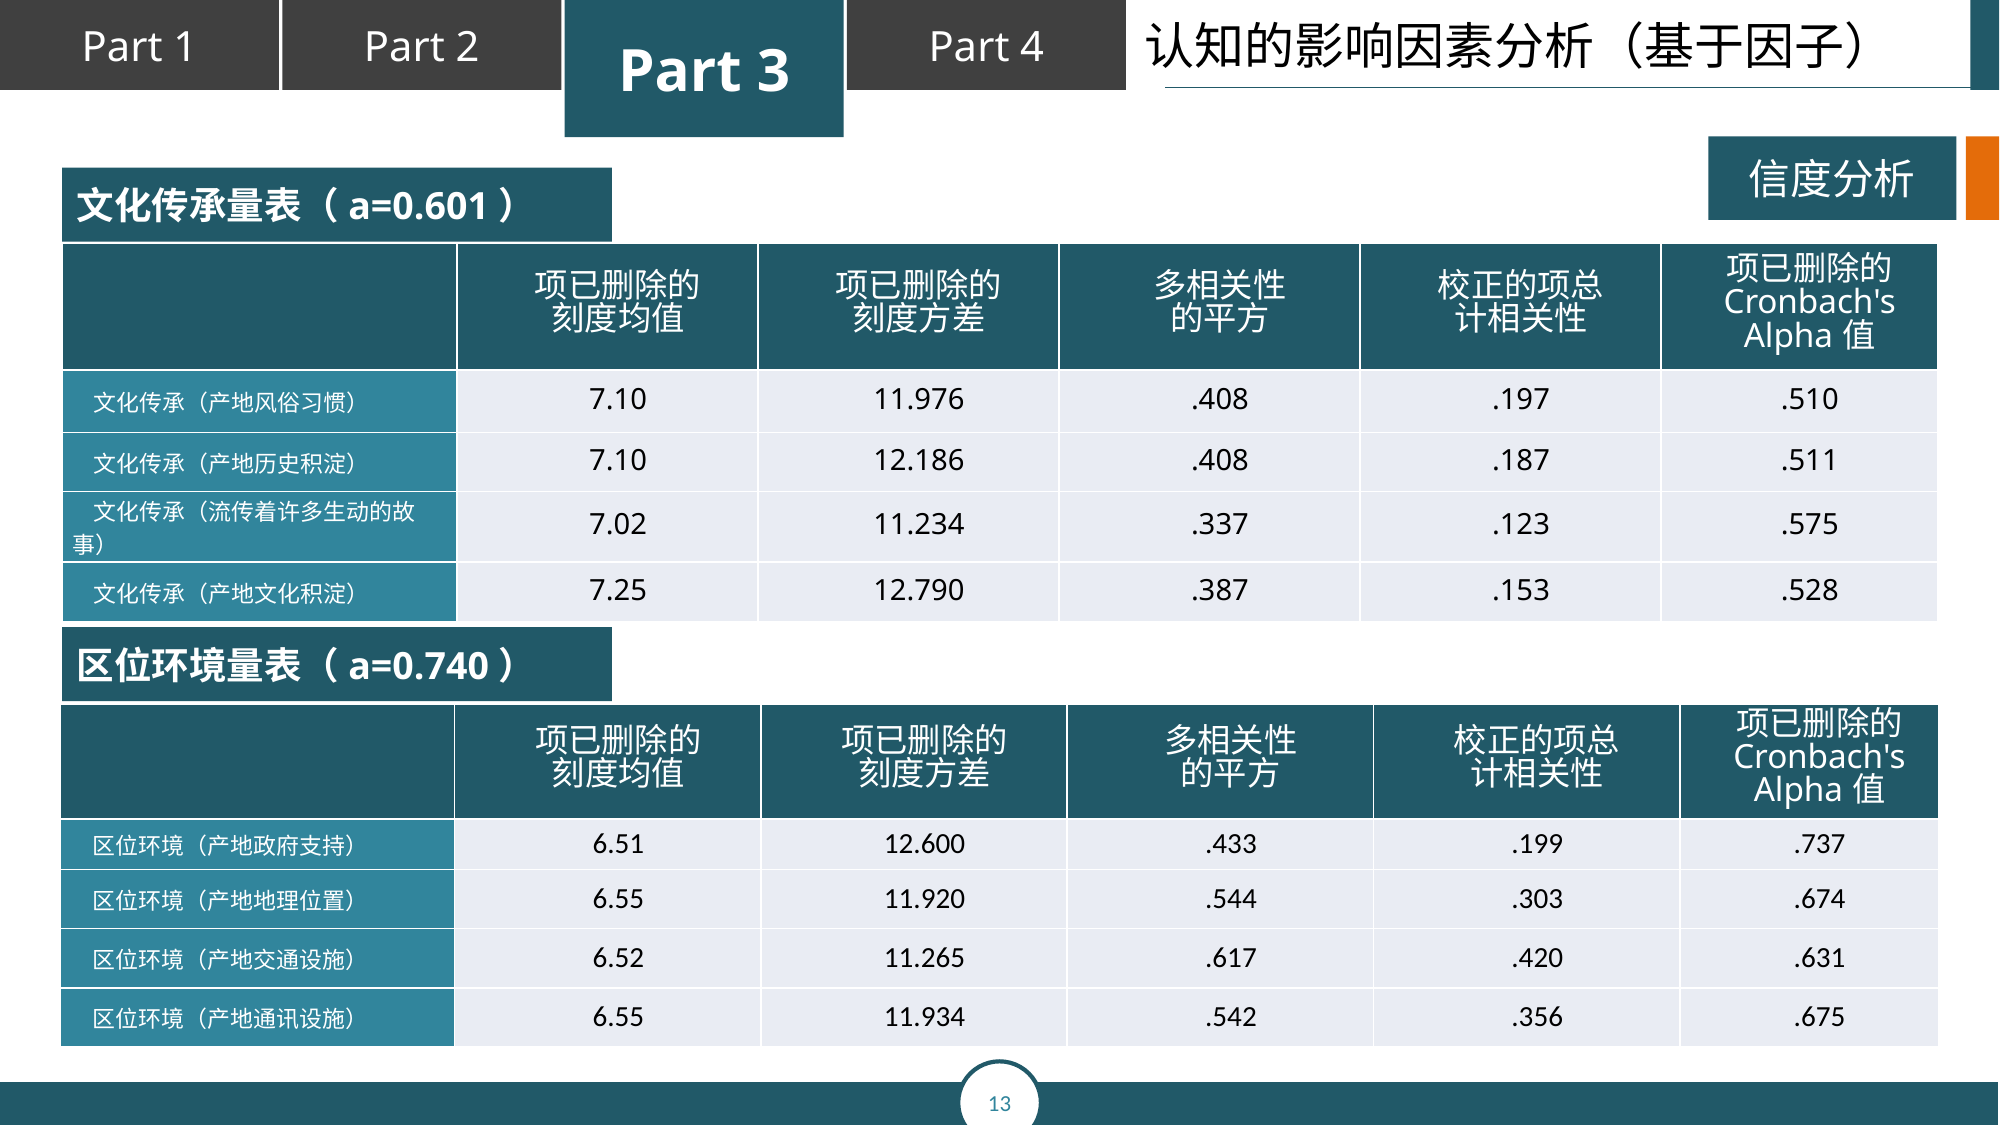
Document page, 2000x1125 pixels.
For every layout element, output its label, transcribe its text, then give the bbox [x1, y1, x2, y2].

table_cell 6.51 [455, 820, 760, 869]
table_cell .387 [1060, 563, 1359, 621]
table_header 多相关性 的平方 [1060, 244, 1359, 369]
table_cell .408 [1060, 371, 1359, 432]
table_cell 区位环境（产地地理位置） [61, 870, 454, 928]
table_header 校正的项总 计相关性 [1361, 244, 1660, 369]
table_header 项已删除的 刻度均值 [458, 244, 757, 369]
table_cell 区位环境（产地交通设施） [61, 929, 454, 987]
table_cell 文化传承（产地历史积淀） [63, 433, 456, 491]
table_cell 12.790 [759, 563, 1058, 621]
table_cell .675 [1681, 989, 1938, 1046]
table_cell .433 [1068, 820, 1373, 869]
table_cell .510 [1662, 371, 1937, 432]
table_cell 区位环境（产地通讯设施） [61, 989, 454, 1046]
table_header [63, 244, 456, 369]
table_cell 7.25 [458, 563, 757, 621]
table_cell .199 [1374, 820, 1679, 869]
table_cell .544 [1068, 870, 1373, 928]
table_cell 文化传承（流传着许多生动的故事） [63, 492, 456, 561]
table_cell .408 [1060, 433, 1359, 491]
table_cell 区位环境（产地政府支持） [61, 820, 454, 869]
table_header 项已删除的 刻度方差 [759, 244, 1058, 369]
table_cell 6.52 [455, 929, 760, 987]
table_cell .197 [1361, 371, 1660, 432]
table_cell .303 [1374, 870, 1679, 928]
table_cell 11.920 [762, 870, 1066, 928]
table_header 多相关性 的平方 [1068, 705, 1373, 818]
table_cell .674 [1681, 870, 1938, 928]
table_cell .631 [1681, 929, 1938, 987]
table_header 项已删除的 Cronbach's Alpha值 [1662, 244, 1937, 369]
text_box [1964, 134, 2000, 222]
table_header 校正的项总 计相关性 [1374, 705, 1679, 818]
table_cell .617 [1068, 929, 1373, 987]
table_header 项已删除的 刻度方差 [762, 705, 1066, 818]
table_cell 12.186 [759, 433, 1058, 491]
table_cell 12.600 [762, 820, 1066, 869]
table_cell 11.265 [762, 929, 1066, 987]
table_cell 6.55 [455, 870, 760, 928]
table_cell 7.10 [458, 433, 757, 491]
table_cell 文化传承（产地风俗习惯） [63, 371, 456, 432]
text_box 认知的影响因素分析（基于因子） [1129, 7, 1957, 82]
table_cell .737 [1681, 820, 1938, 869]
table_cell 11.976 [759, 371, 1058, 432]
table_cell .123 [1361, 492, 1660, 561]
table_cell .337 [1060, 492, 1359, 561]
table_cell 11.234 [759, 492, 1058, 561]
table_header 项已删除的 Cronbach's Alpha值 [1681, 705, 1938, 818]
table_cell .356 [1374, 989, 1679, 1046]
table_cell 6.55 [455, 989, 760, 1046]
table_cell .511 [1662, 433, 1937, 491]
table_header [61, 705, 454, 818]
table_cell .187 [1361, 433, 1660, 491]
text_box 文化传承量表（a=0.601） [60, 166, 614, 244]
table_cell .153 [1361, 563, 1660, 621]
table_cell .575 [1662, 492, 1937, 561]
table_cell .420 [1374, 929, 1679, 987]
table_cell 7.02 [458, 492, 757, 561]
table_header 项已删除的 刻度均值 [455, 705, 760, 818]
table_cell 文化传承（产地文化积淀） [63, 563, 456, 621]
table_cell 11.934 [762, 989, 1066, 1046]
text_box 信度分析 [1706, 134, 1958, 222]
table_cell .528 [1662, 563, 1937, 621]
table_cell 7.10 [458, 371, 757, 432]
text_box 区位环境量表（a=0.740） [60, 625, 614, 703]
table_cell .542 [1068, 989, 1373, 1046]
